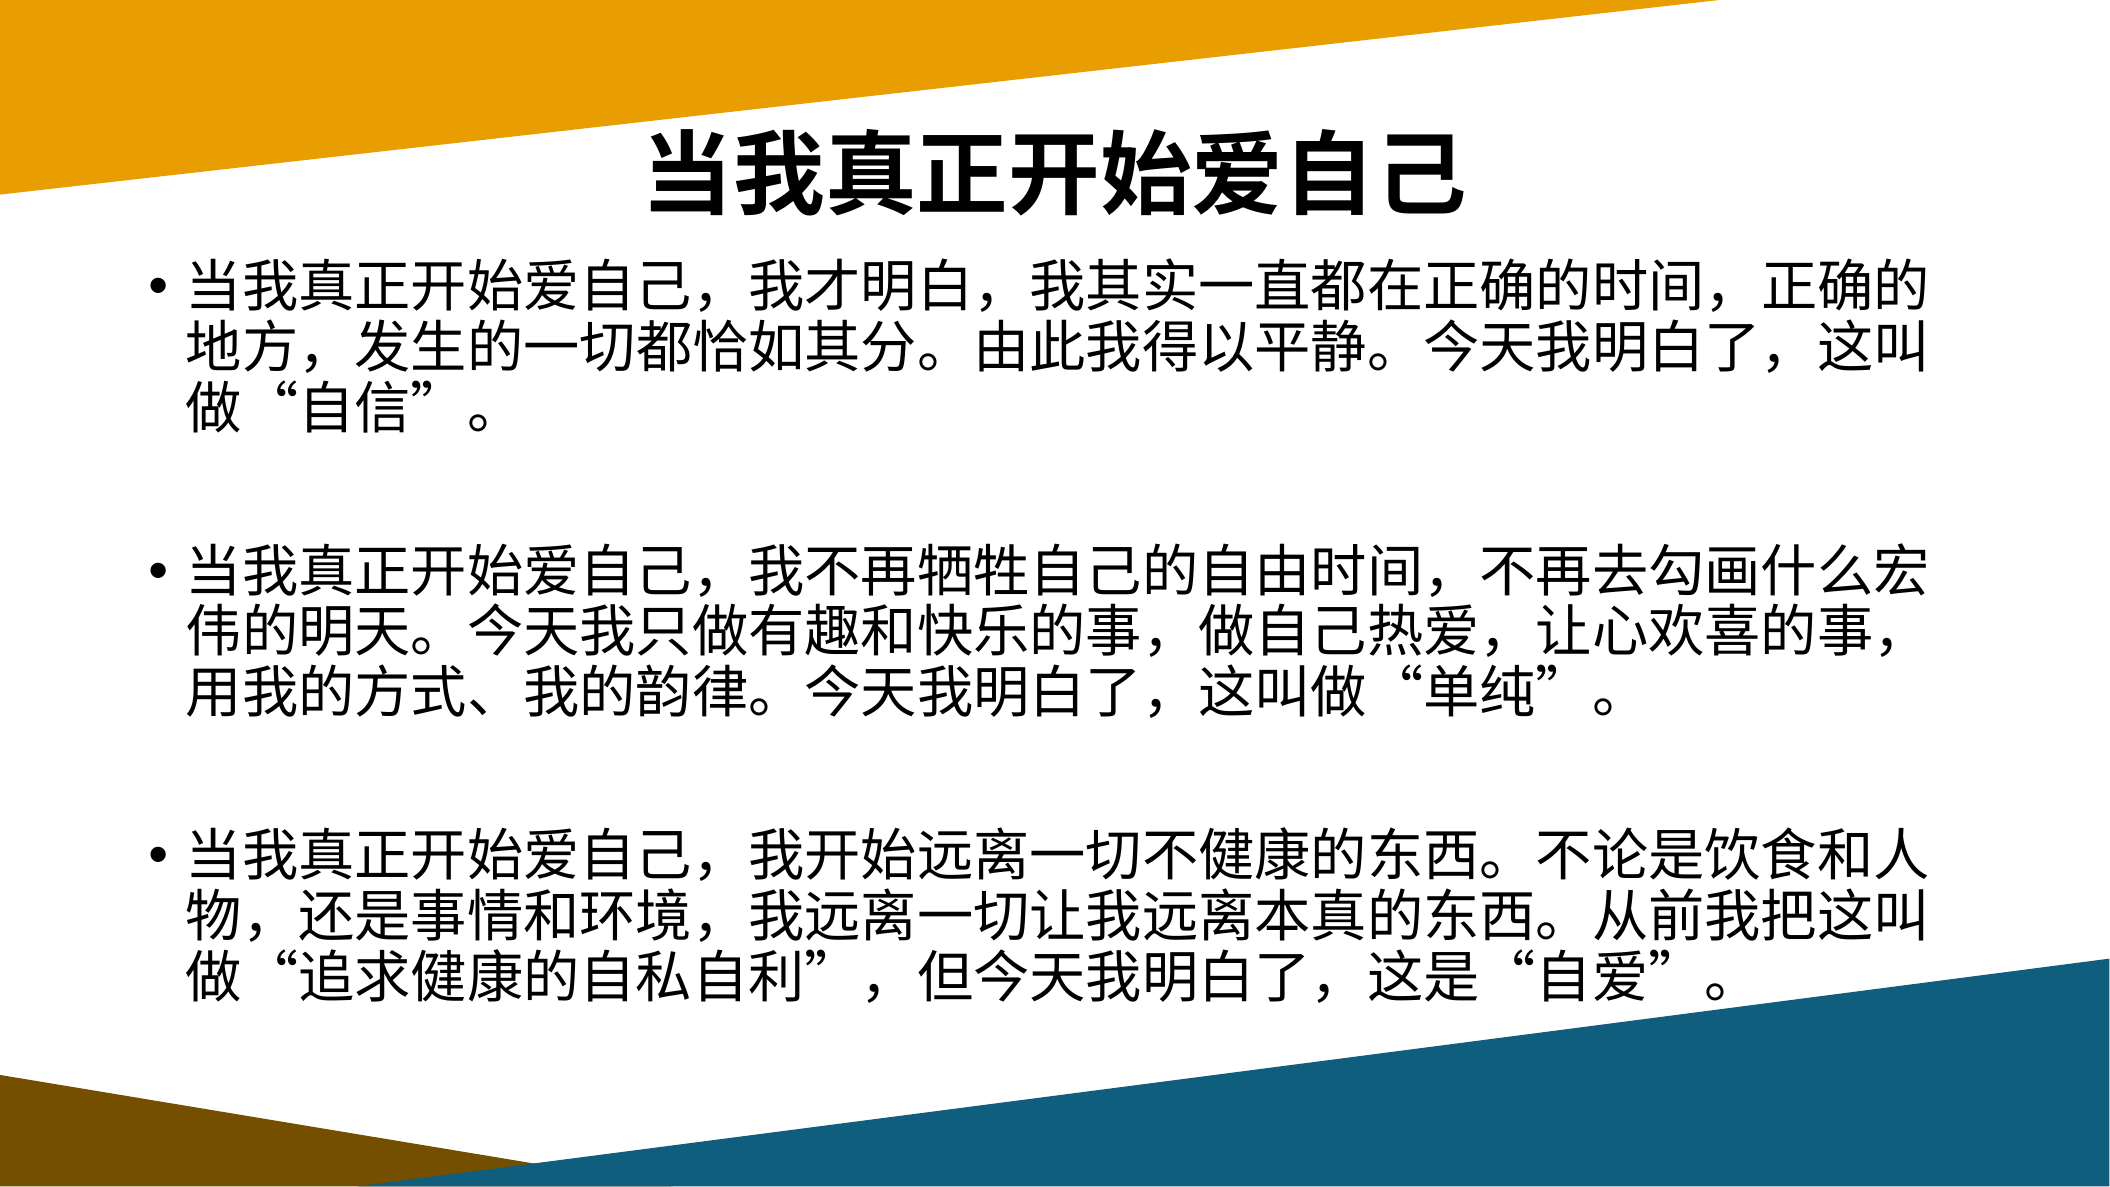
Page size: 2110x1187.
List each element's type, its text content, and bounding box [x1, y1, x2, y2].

title 当我真正开始爱自己 [145, 63, 1965, 293]
list 当我真正开始爱自己，我才明白，我其实一直都在正确的时间，正确的地方，发生的一切都恰如其分。由此我得以平静。今天我明白了，这叫做“自信”。 当我真正开始爱自己，我不再牺牲自己的自由时间，不再去勾画什么宏伟的明天。今天我只做有趣和快乐的事，做自己热爱，让心欢喜的事，用我的方式、我的韵律。今天我明白了，这叫做“单纯”。 当我真正开始爱自己，我开始远离一切不健康的东西。不论是饮食和人物，还是事情和环境，我远离一切让我远离本真的东西。从前我把这叫做“追求健康的自私自利”，但今天我明白了，这是“自爱”。 [133, 250, 1953, 1004]
